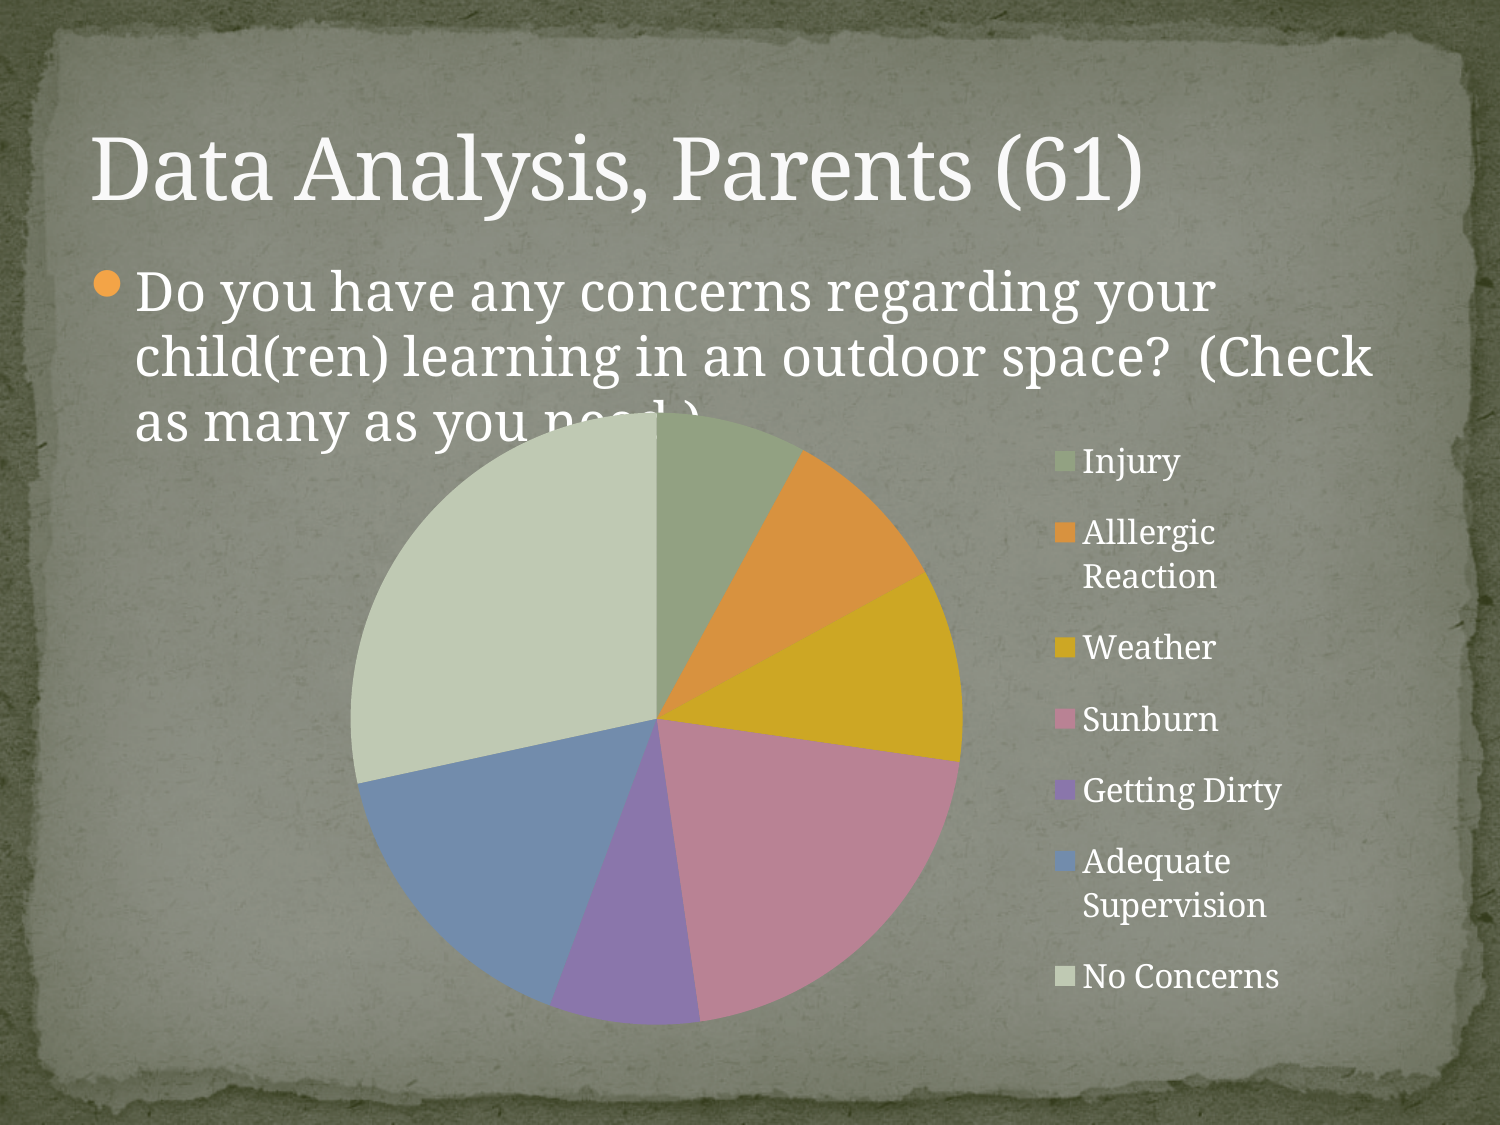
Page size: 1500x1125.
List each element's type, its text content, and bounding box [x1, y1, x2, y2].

title Data Analysis, Parents (61) [74, 24, 1425, 225]
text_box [889, 778, 1366, 1075]
list Do you have any concerns regarding your child(ren) learning in an outdoor space? (Check as many as you need.) [75, 249, 1425, 1000]
chart [238, 401, 1338, 1036]
